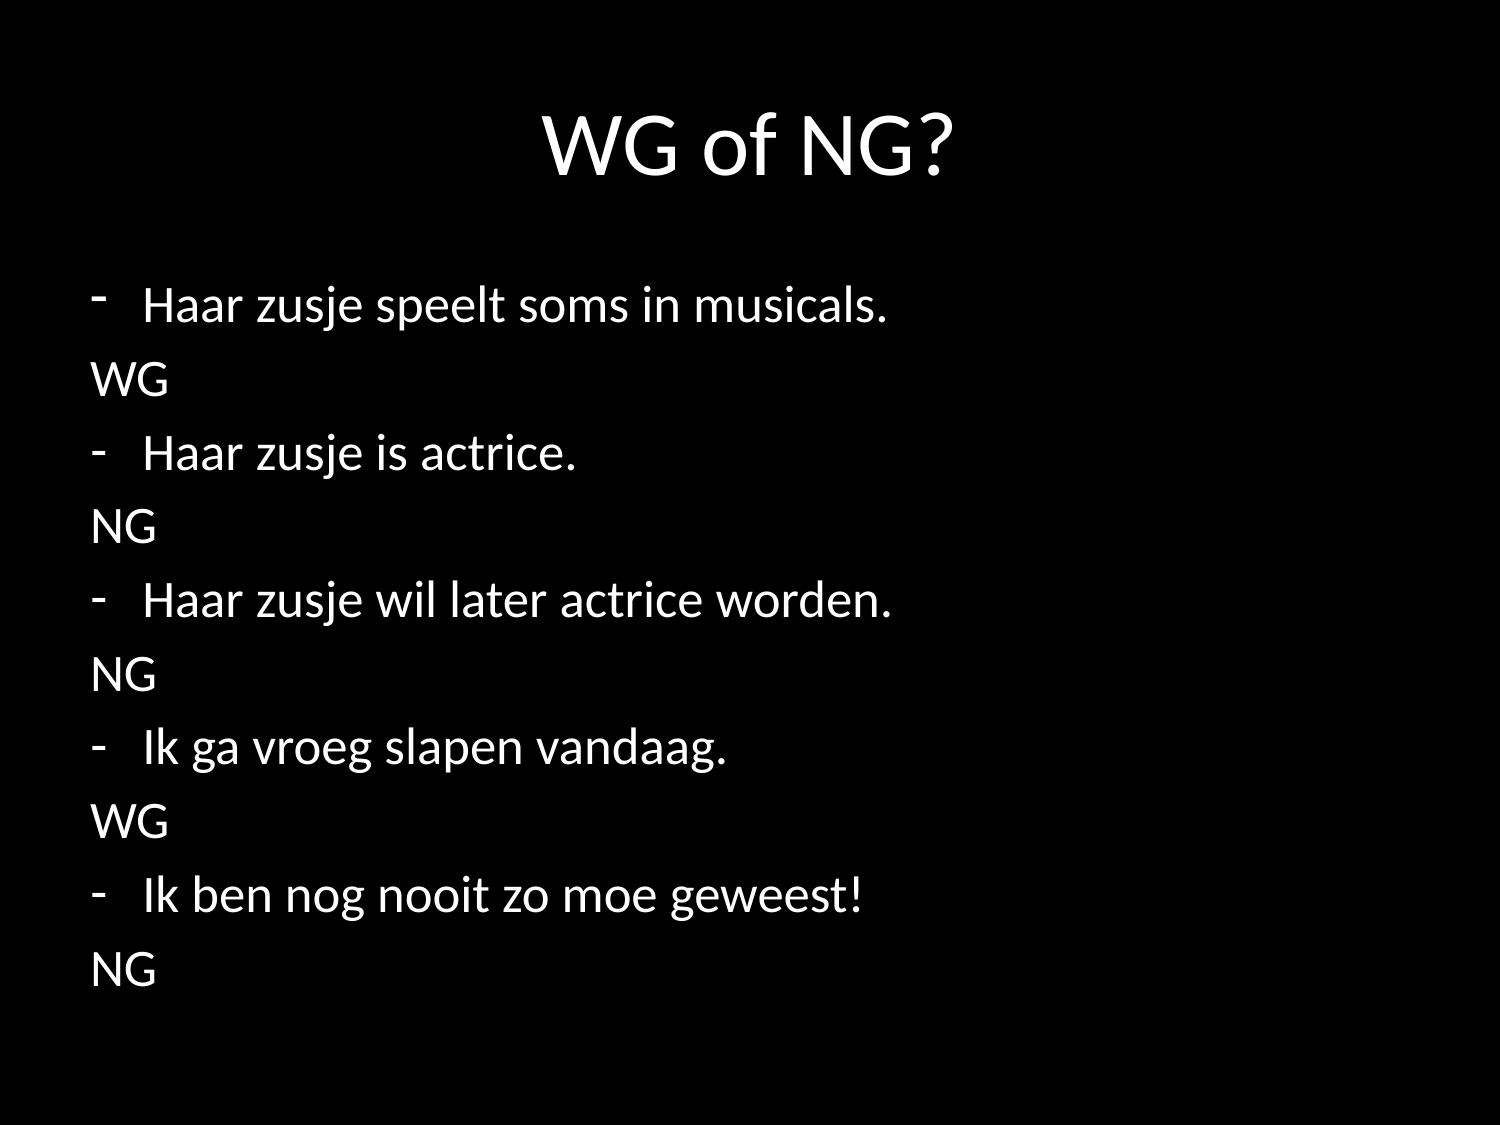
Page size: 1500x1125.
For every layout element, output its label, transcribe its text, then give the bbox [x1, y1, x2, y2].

list Haar zusje speelt soms in musicals. WG Haar zusje is actrice. NG Haar zusje wil later actrice worden. NG Ik ga vroeg slapen vandaag. WG Ik ben nog nooit zo moe geweest! NG [75, 262, 1425, 1005]
title WG of NG? [75, 45, 1425, 233]
